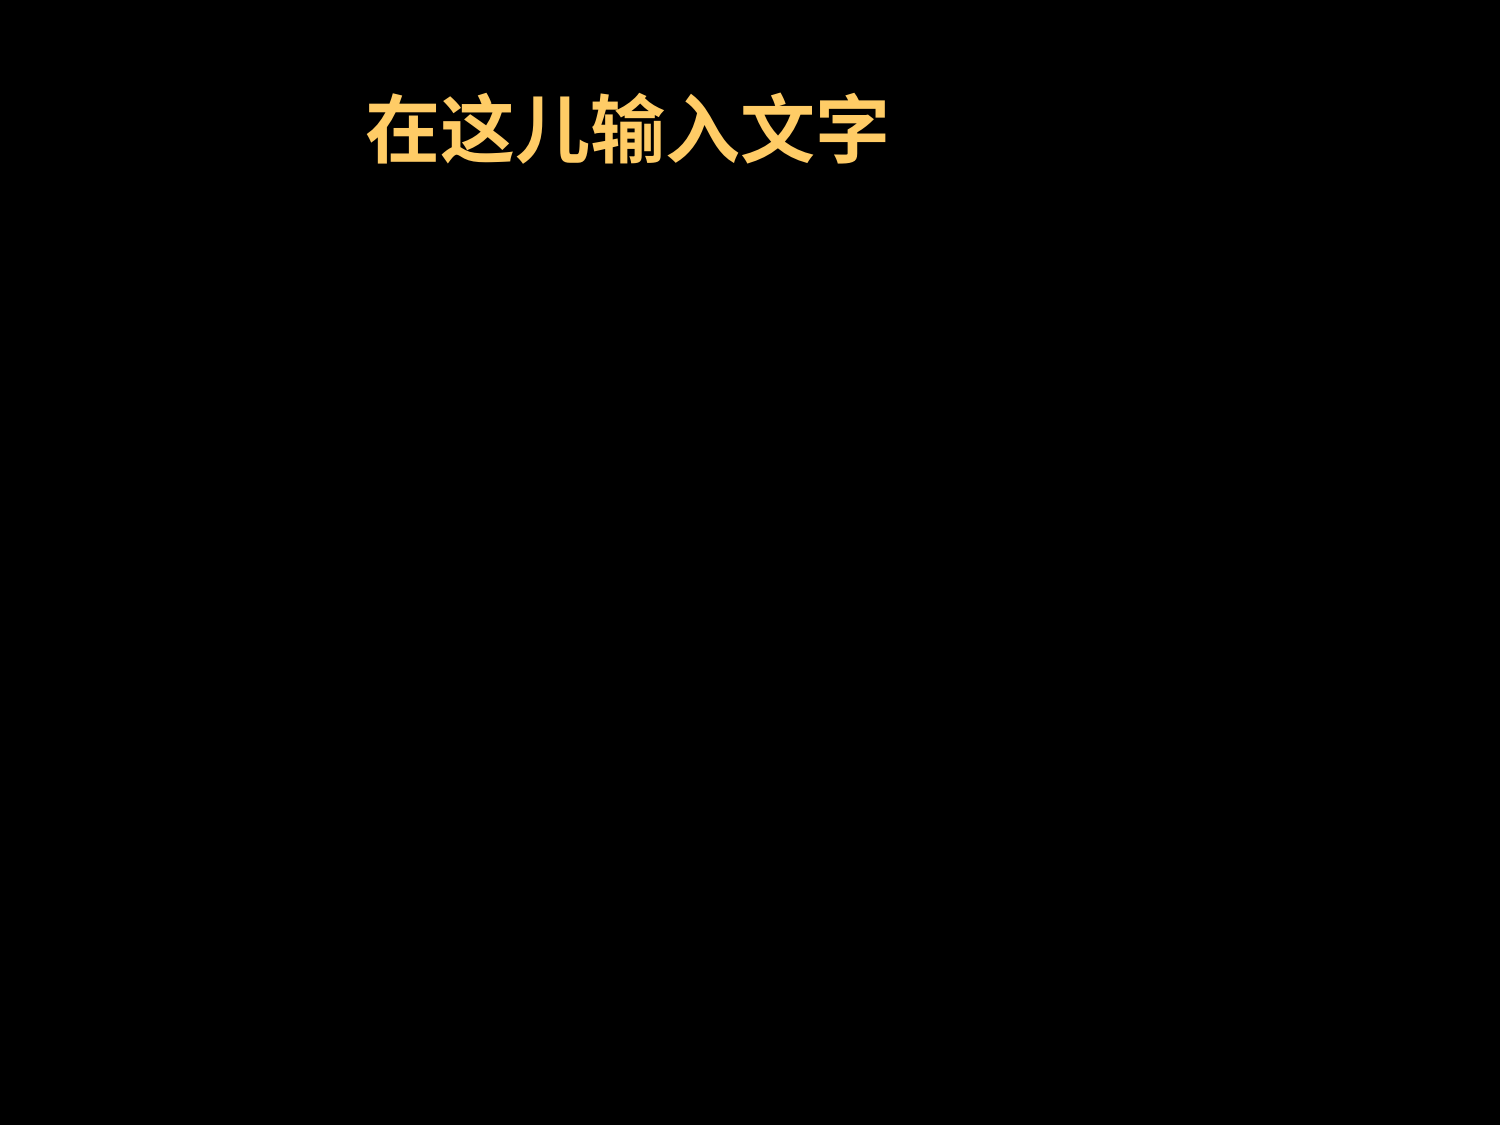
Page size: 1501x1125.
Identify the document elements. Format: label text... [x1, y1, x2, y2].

text_box 在这儿输入文字 [350, 75, 906, 181]
